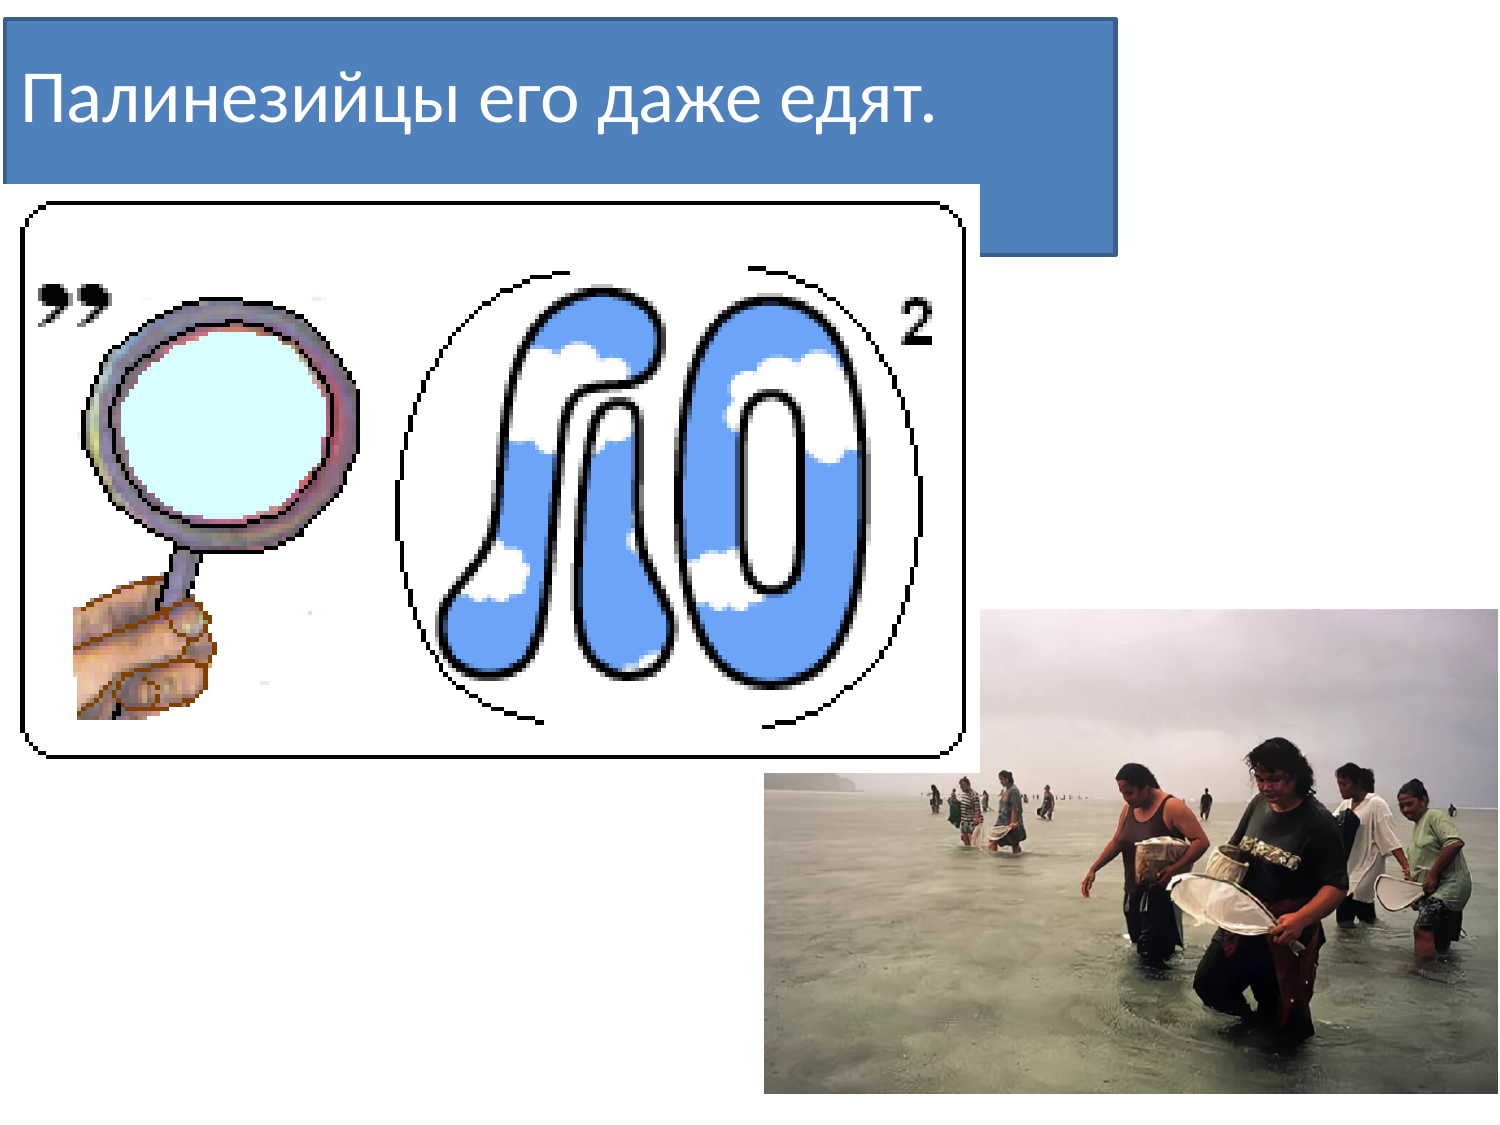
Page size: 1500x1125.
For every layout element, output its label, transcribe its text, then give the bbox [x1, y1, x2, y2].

picture [0, 184, 1498, 1095]
text_box Палинезийцы его даже едят. [3, 17, 1118, 257]
